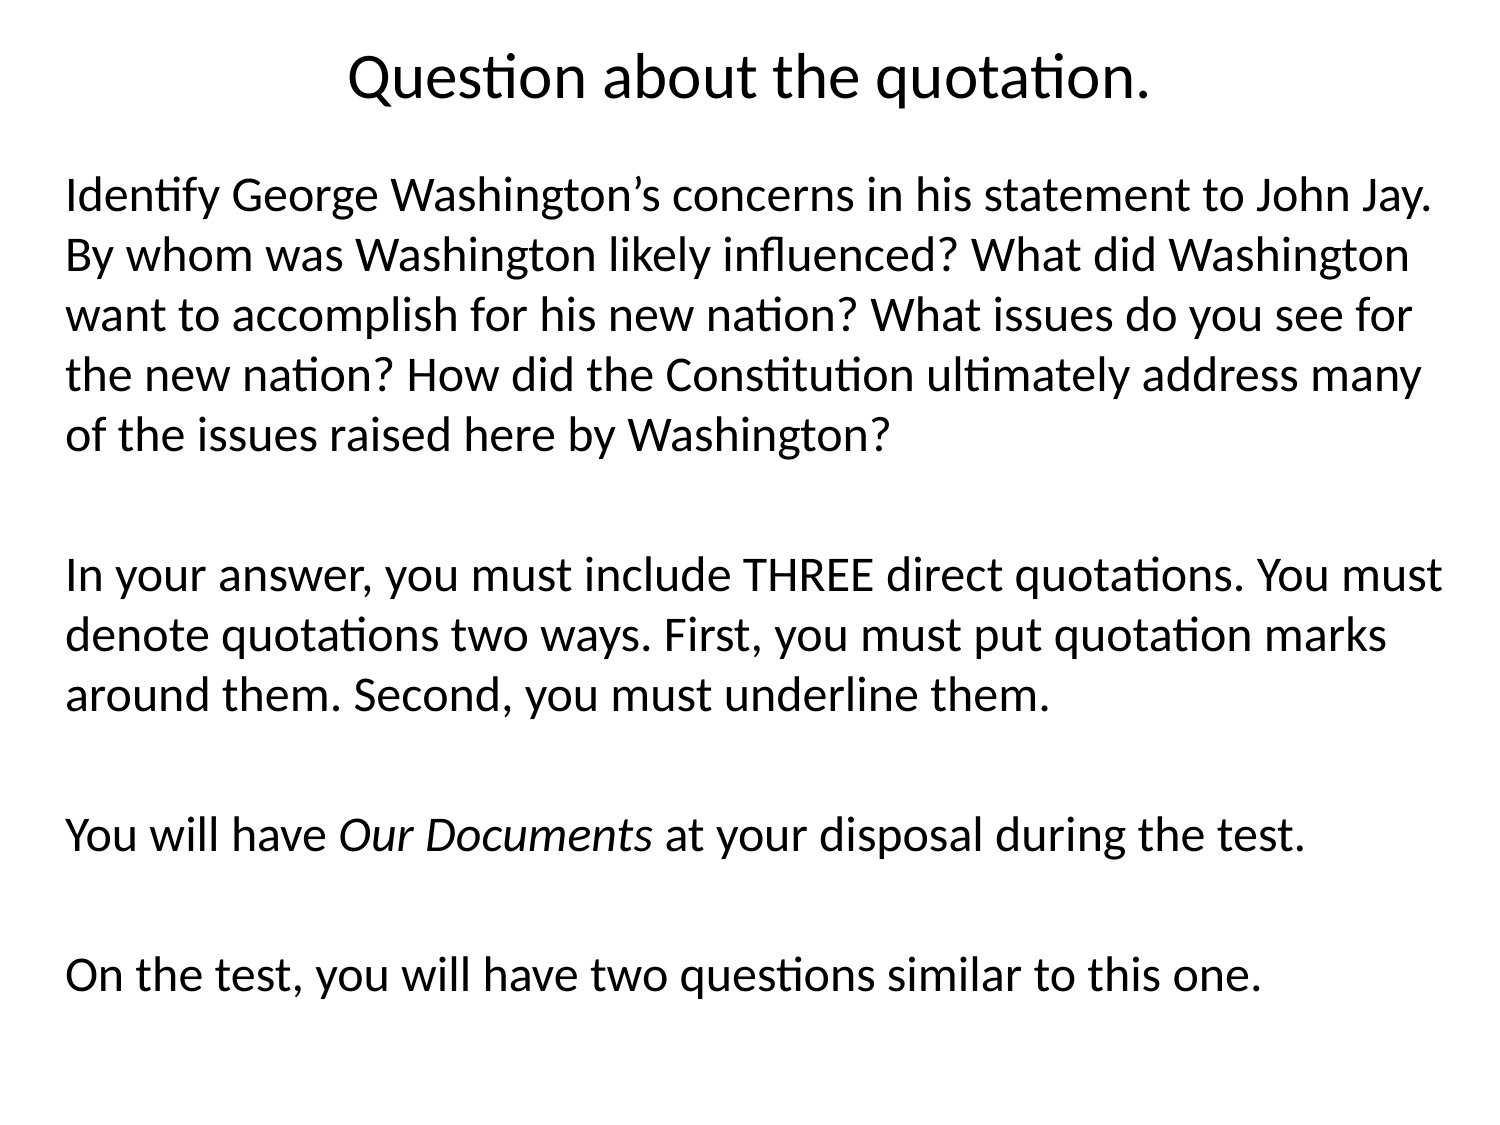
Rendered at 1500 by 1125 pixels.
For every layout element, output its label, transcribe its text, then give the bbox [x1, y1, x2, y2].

subtitle Identify George Washington’s concerns in his statement to John Jay. By whom was Washington likely influenced? What did Washington want to accomplish for his new nation? What issues do you see for the new nation? How did the Constitution ultimately address many of the issues raised here by Washington? In your answer, you must include THREE direct quotations. You must denote quotations two ways. First, you must put quotation marks around them. Second, you must underline them. You will have Our Documents at your disposal during the test. On the test, you will have two questions similar to this one. [49, 154, 1467, 1073]
title Question about the quotation. [112, 26, 1388, 120]
